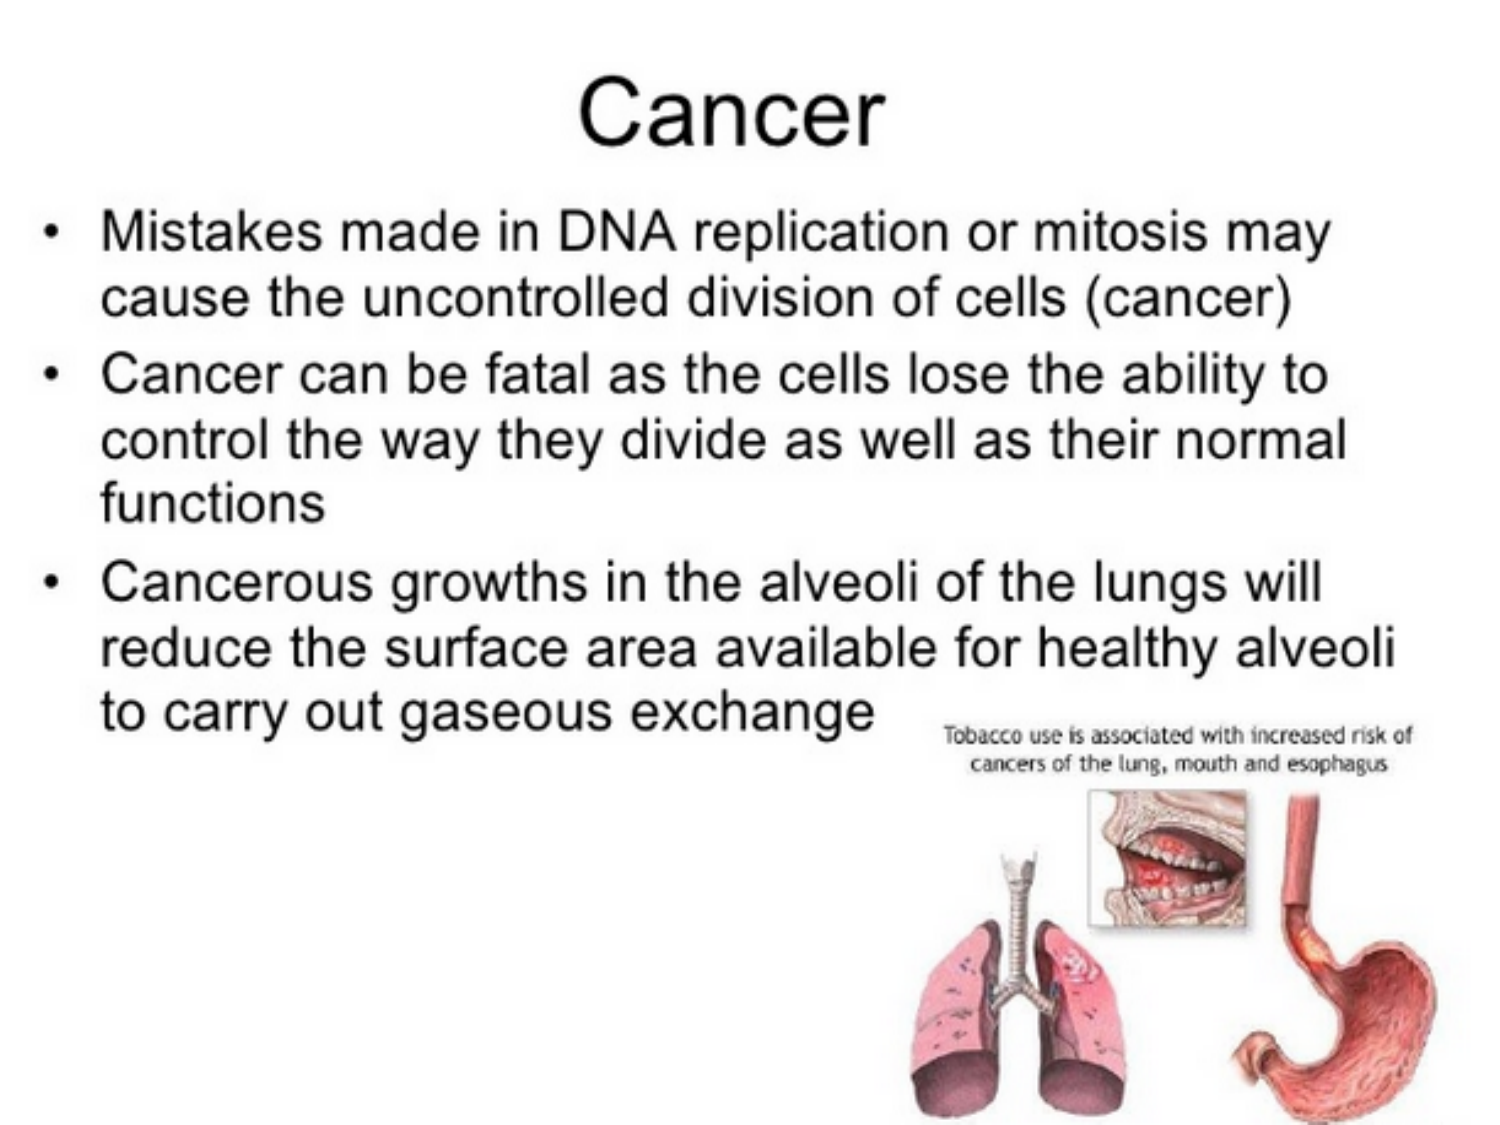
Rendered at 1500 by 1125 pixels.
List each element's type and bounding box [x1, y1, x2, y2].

list [0, 0, 1500, 1125]
